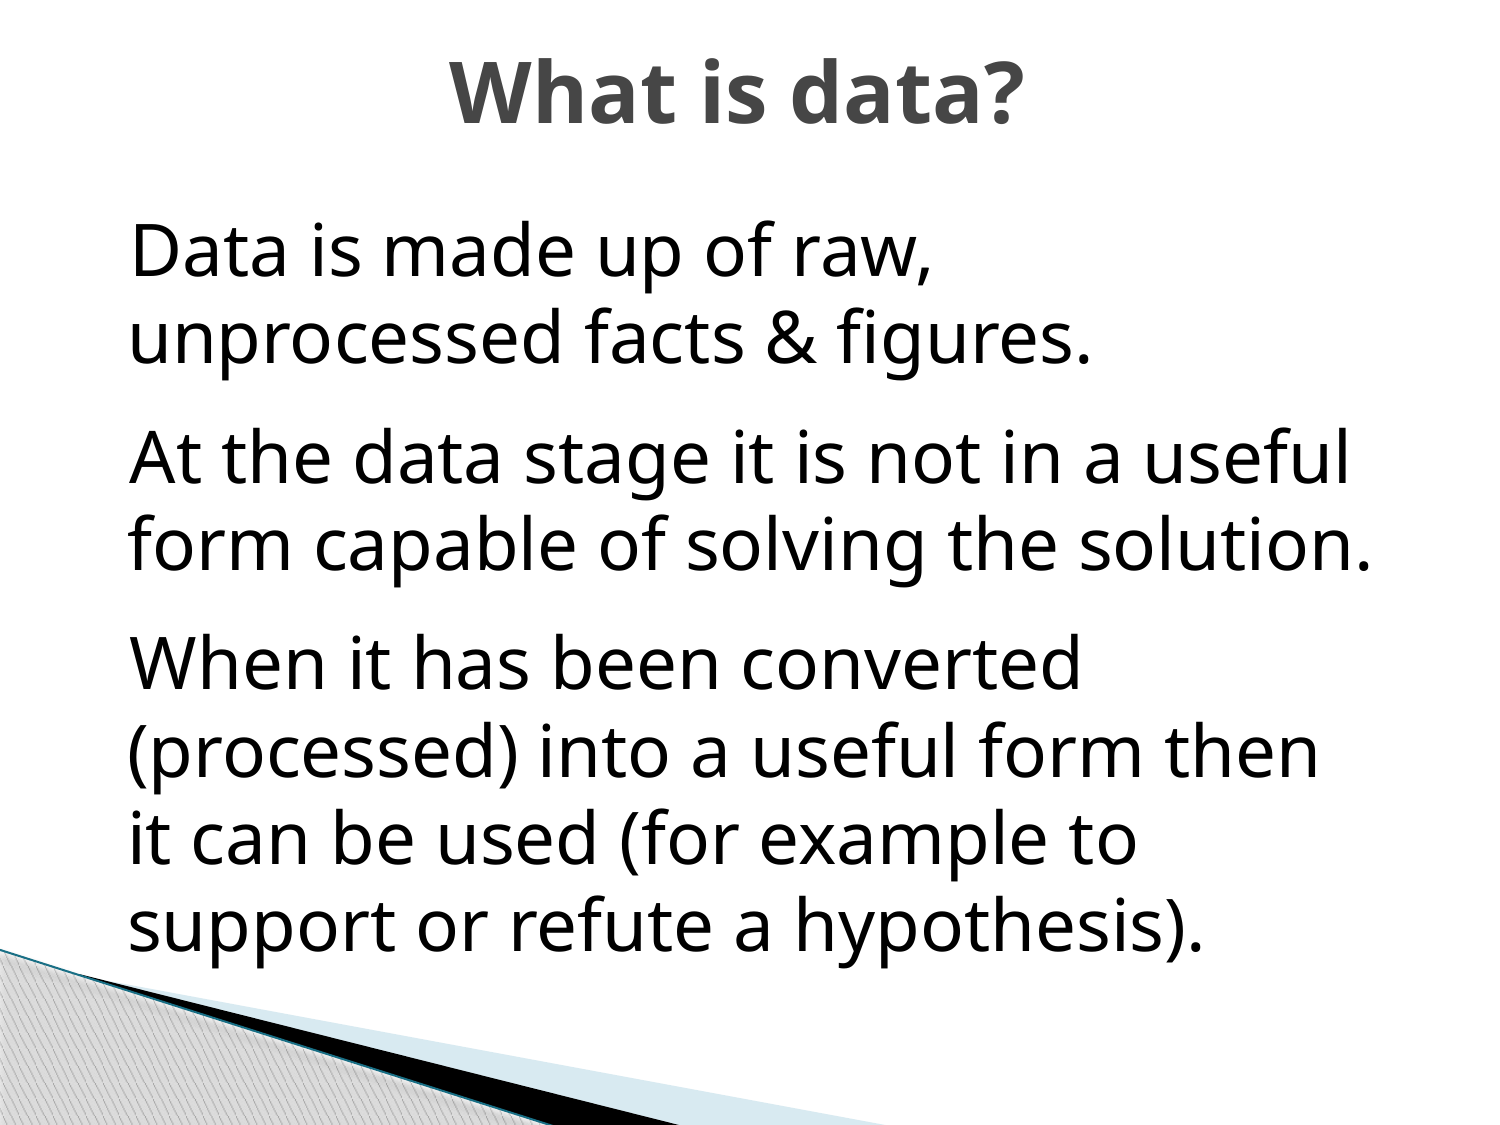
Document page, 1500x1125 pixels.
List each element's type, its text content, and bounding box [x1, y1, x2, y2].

title What is data? [100, 0, 1376, 183]
list Data is made up of raw, unprocessed facts & figures. At the data stage it is not in a useful form capable of solving the solution. When it has been converted (processed) into a useful form then it can be used (for example to support or refute a hypothesis). [112, 196, 1400, 1012]
